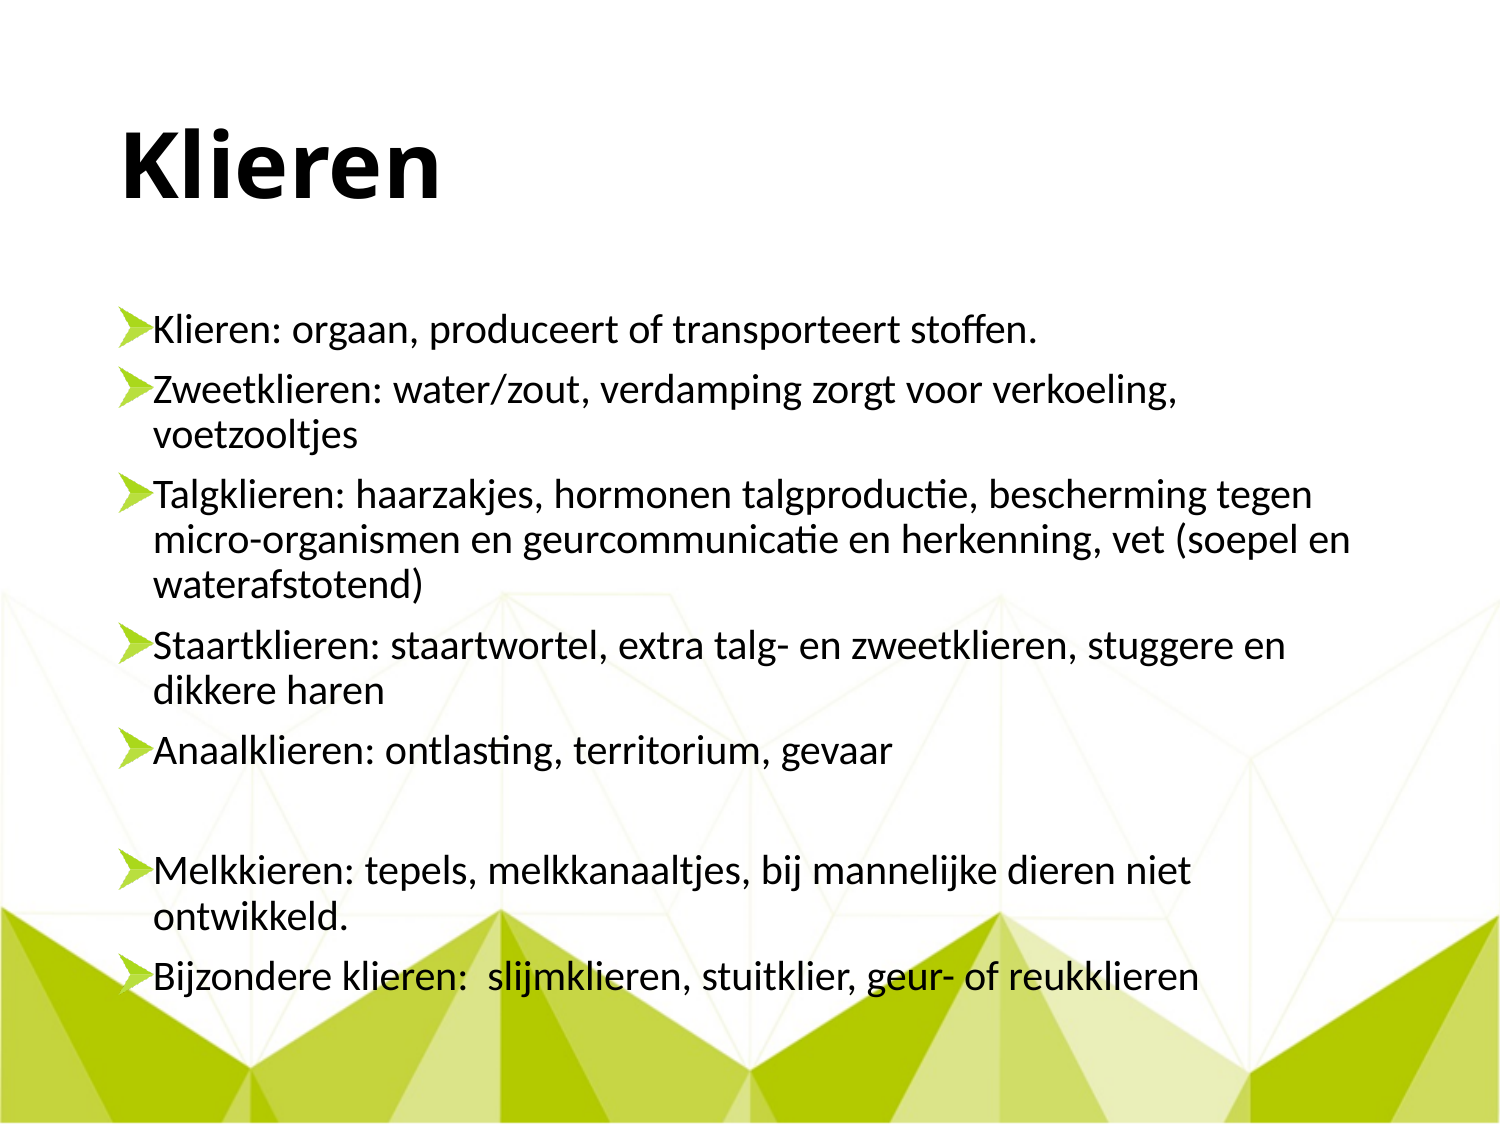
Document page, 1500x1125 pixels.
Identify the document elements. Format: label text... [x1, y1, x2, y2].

list Klieren: orgaan, produceert of transporteert stoffen. Zweetklieren: water/zout, verdamping zorgt voor verkoeling, voetzooltjes Talgklieren: haarzakjes, hormonen talgproductie, bescherming tegen micro-organismen en geurcommunicatie en herkenning, vet (soepel en waterafstotend) Staartklieren: staartwortel, extra talg- en zweetklieren, stuggere en dikkere haren Anaalklieren: ontlasting, territorium, gevaar Melkkieren: tepels, melkkanaaltjes, bij mannelijke dieren niet ontwikkeld. Bijzondere klieren: slijmklieren, stuitklier, geur- of reukklieren [103, 299, 1397, 1014]
picture [0, 0, 1500, 1125]
title Klieren [103, 59, 1397, 278]
